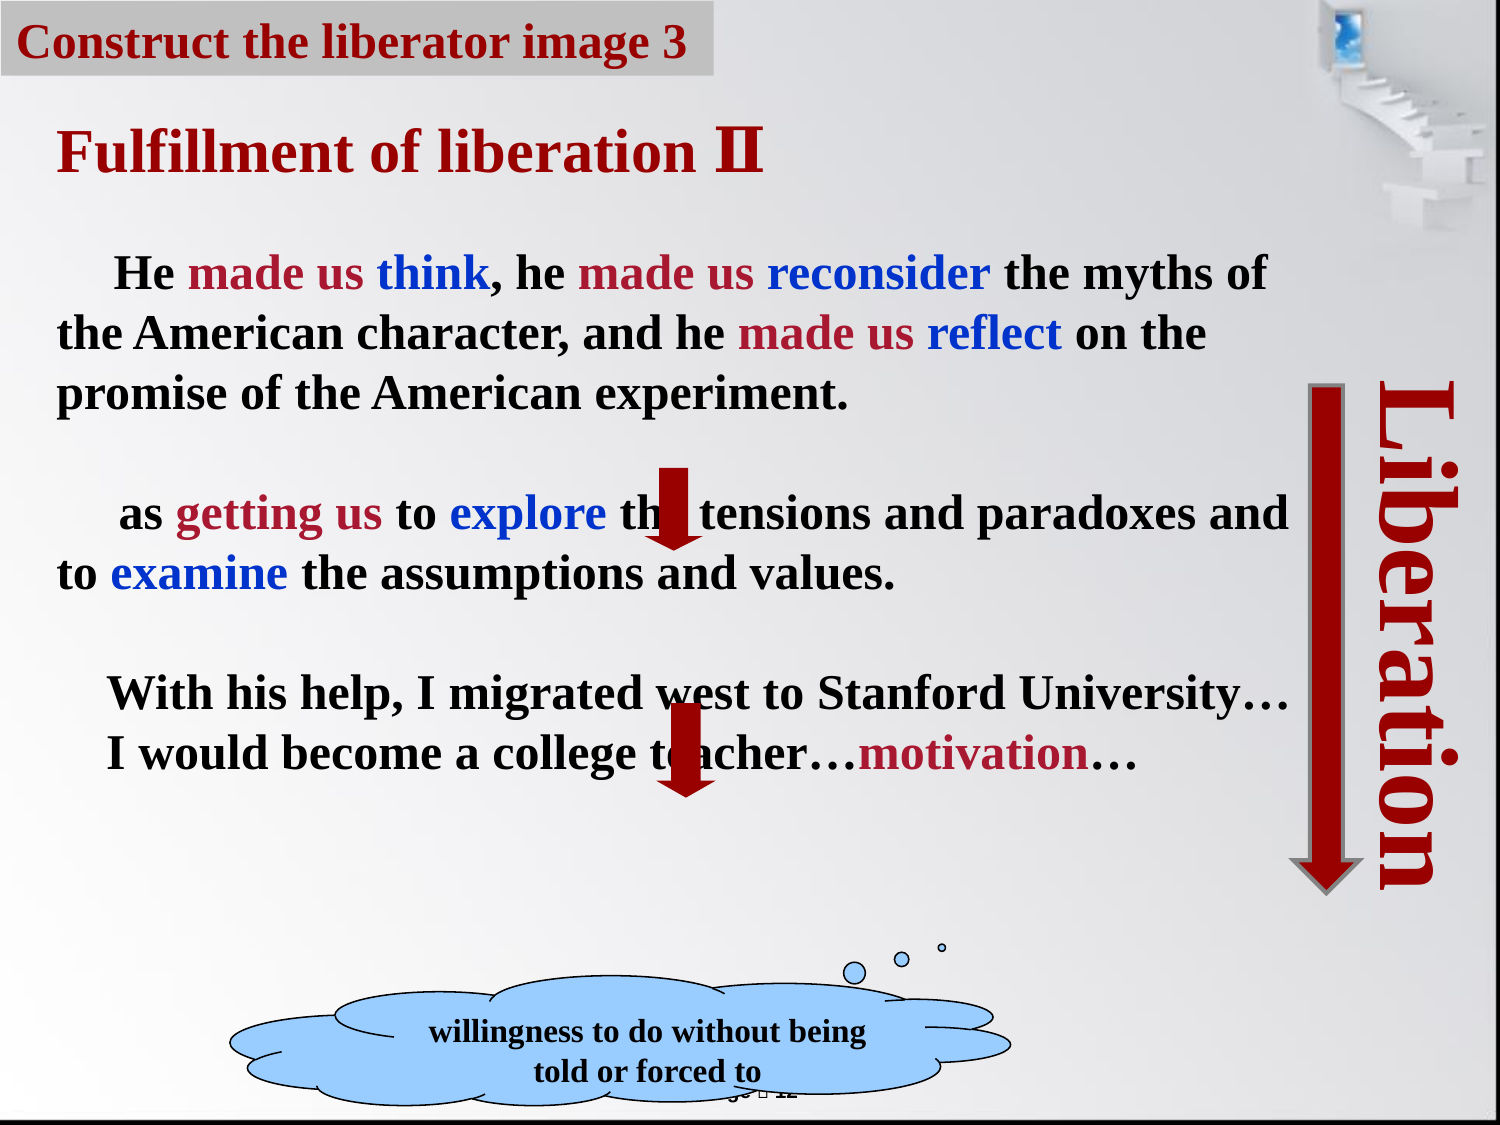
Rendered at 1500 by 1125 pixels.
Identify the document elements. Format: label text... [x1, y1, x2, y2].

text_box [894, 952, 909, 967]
text_box [656, 703, 716, 798]
list He made us think, he made us reconsider the myths of the American character, and he made us reflect on the promise of the American experiment. as getting us to explore the tensions and paradoxes and to examine the assumptions and values. With his help, I migrated west to Stanford University… I would become a college teacher…motivation… [40, 231, 1330, 1012]
text_box [1293, 385, 1360, 894]
text_box Liberation [1350, 364, 1500, 907]
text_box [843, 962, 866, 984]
title Fulfillment of liberation Ⅱ [40, 45, 1448, 250]
text_box [644, 467, 703, 551]
text_box Construct the liberator image 3 [1, 1, 714, 76]
picture [0, 0, 1500, 1125]
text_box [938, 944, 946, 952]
text_box willingness to do without being told or forced to [229, 975, 1011, 1106]
